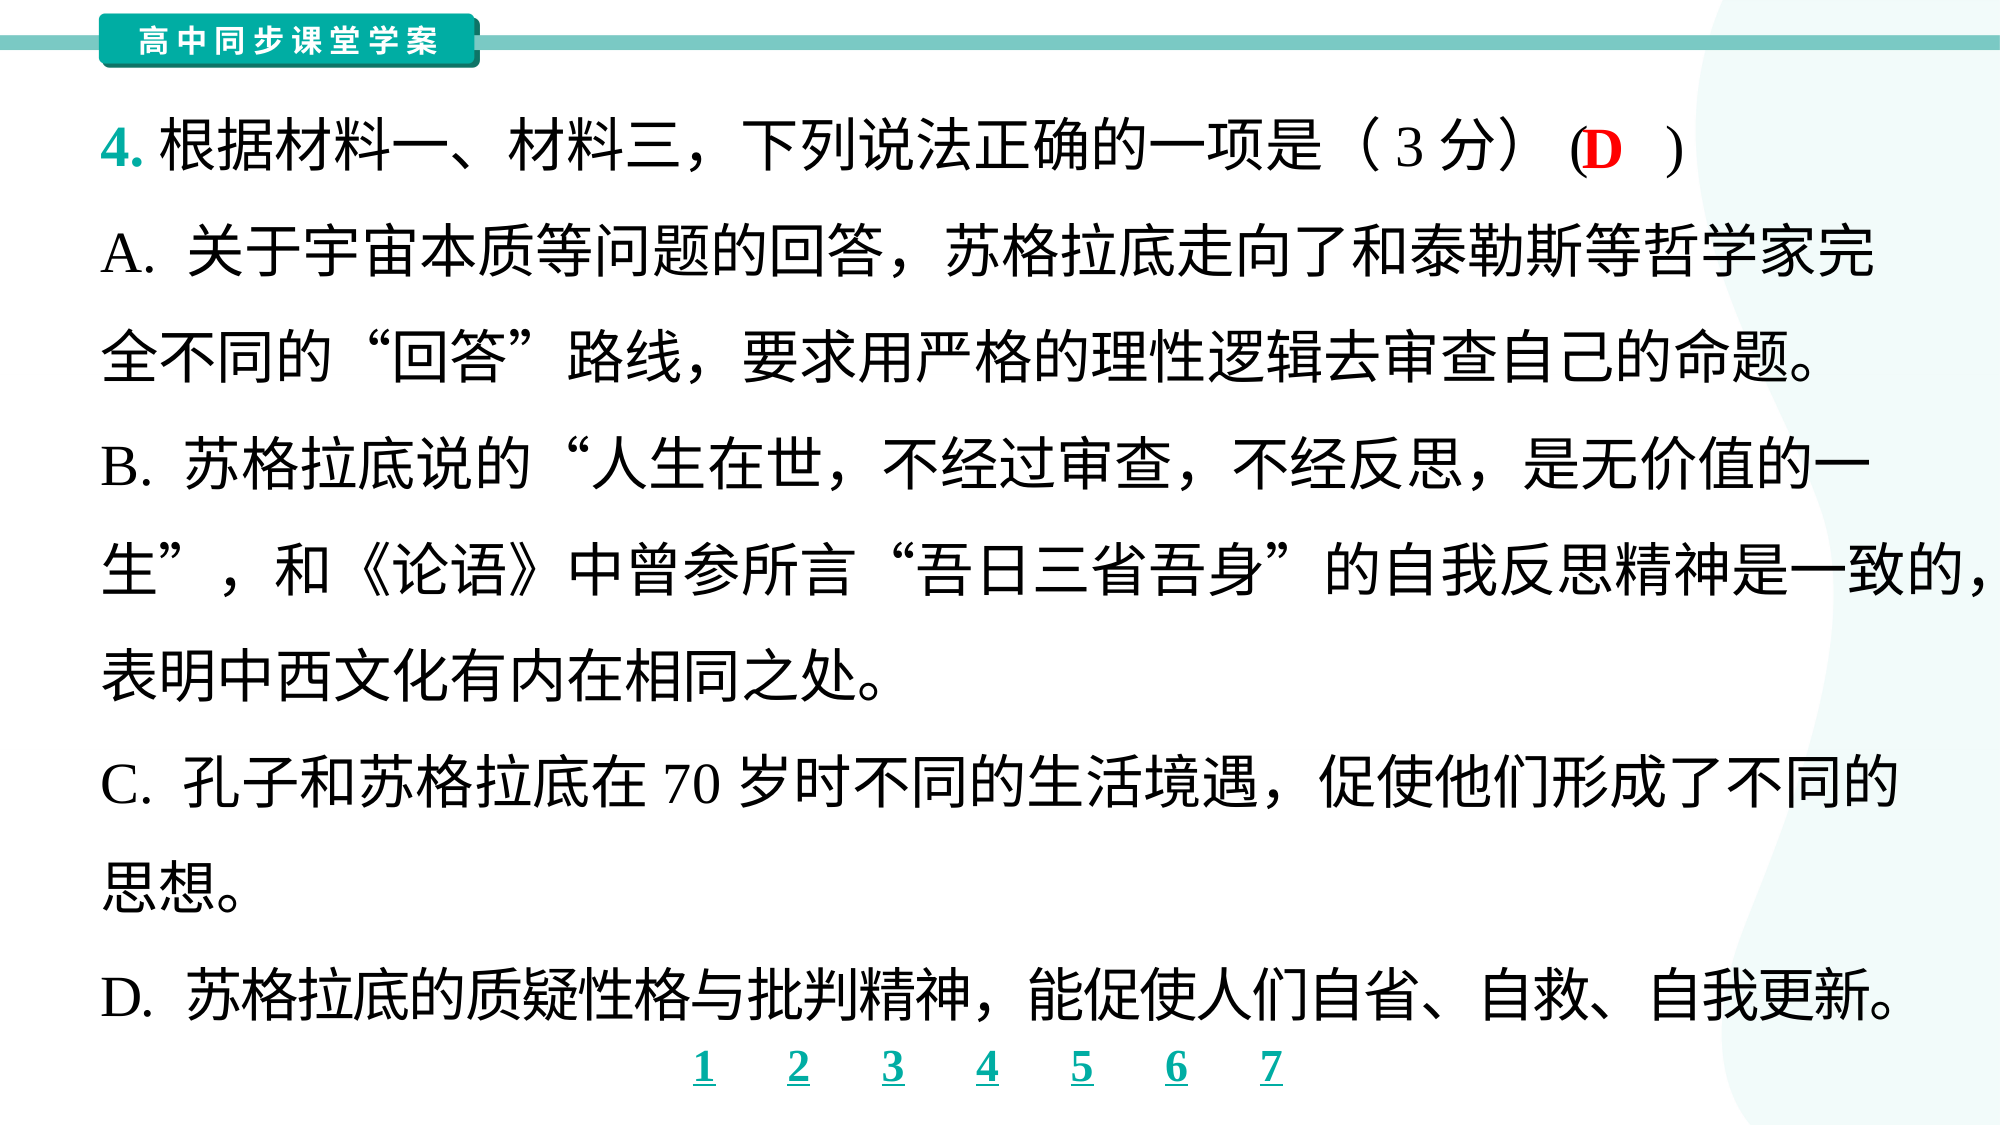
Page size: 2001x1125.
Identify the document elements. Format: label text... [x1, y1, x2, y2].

picture [0, 0, 2000, 1125]
text_box 4.根据材料一、材料三，下列说法正确的一项是（3分）( ) [1646, 76, 1899, 177]
text_box 4.根据材料一、材料三，下列说法正确的一项是（3分）( ) [100, 76, 1560, 177]
text_box A. 关于宇宙本质等问题的回答，苏格拉底走向了和泰勒斯等哲学家完 全不同的“回答”路线，要求用严格的理性逻辑去审查自己的命题。 B. 苏格拉底说的“人生在世，不经过审查，不经反思，是无价值的一 生”，和《论语》中曾参所言“吾日三省吾身”的自我反思精神是一致的， 表明中西文化有内在相同之处。 C. 孔子和苏格拉底在70岁时不同的生活境遇，促使他们形成了不同的 思想。 D. 苏格拉底的质疑性格与批判精神，能促使人们自省、自救、自我更新。 [100, 177, 1899, 1028]
text_box D [1560, 76, 1646, 177]
